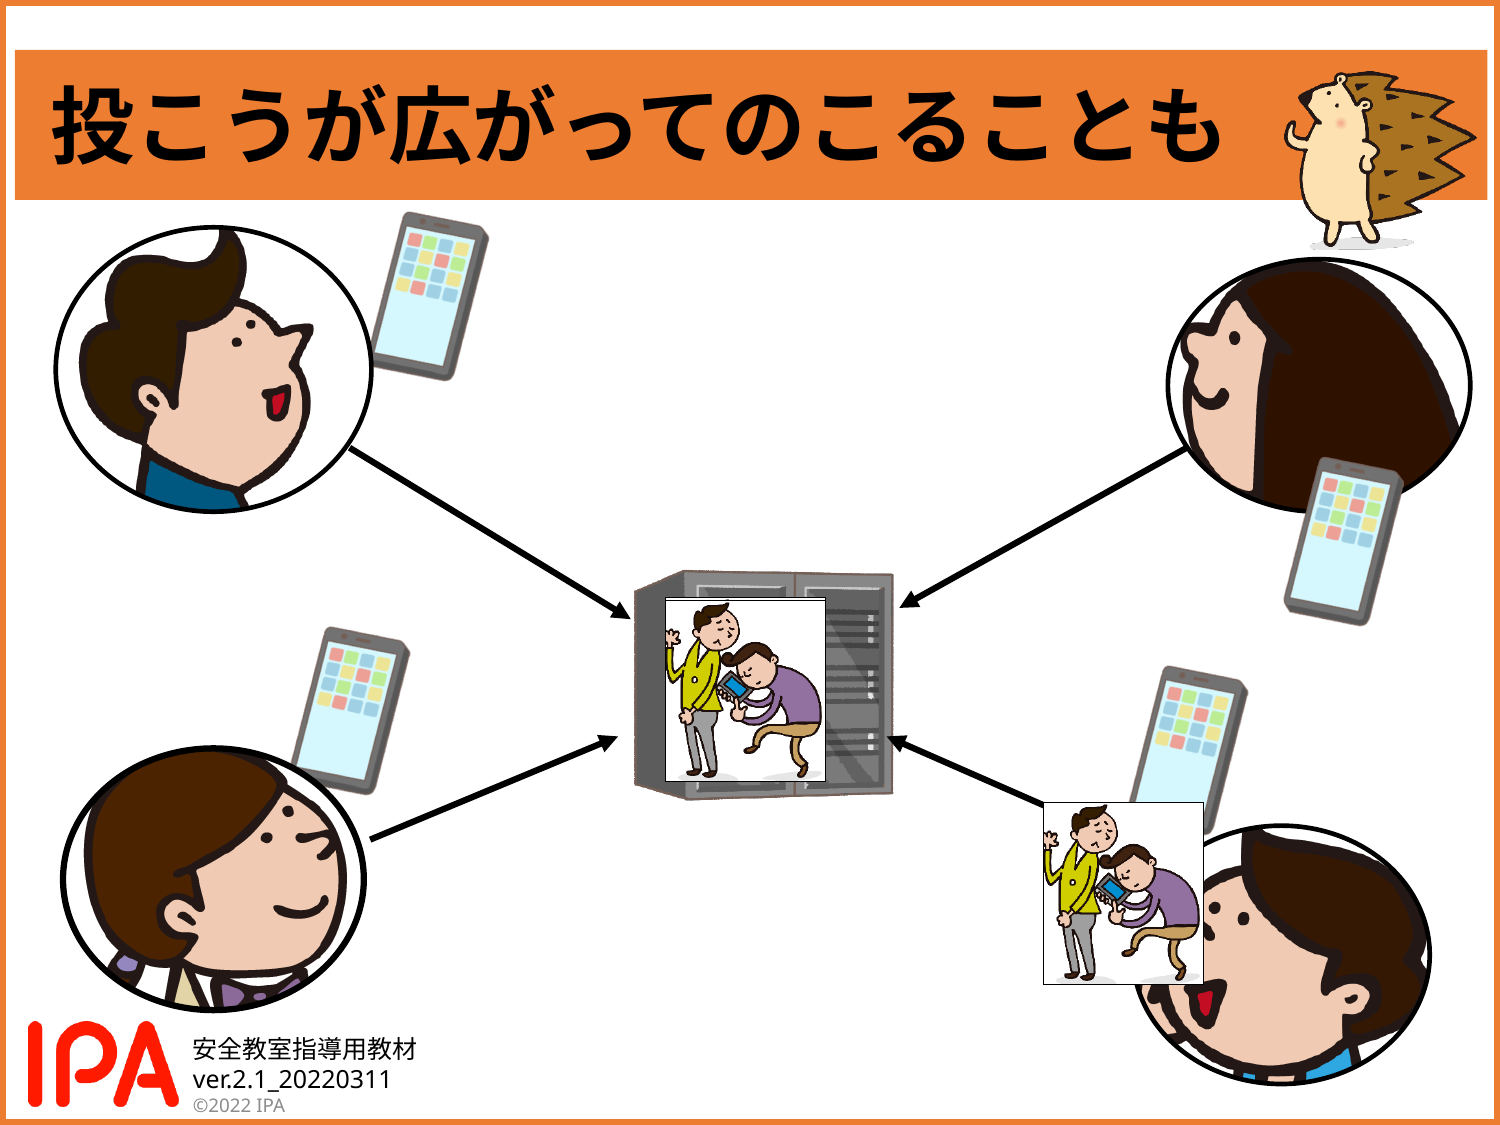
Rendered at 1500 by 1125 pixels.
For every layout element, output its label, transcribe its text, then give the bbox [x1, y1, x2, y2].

picture [1167, 259, 1471, 630]
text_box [370, 736, 619, 840]
picture [62, 618, 413, 1011]
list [618, 565, 900, 805]
picture [55, 203, 492, 512]
picture [1043, 657, 1430, 1084]
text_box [349, 447, 631, 620]
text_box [886, 736, 1177, 864]
picture [665, 597, 826, 782]
picture [1284, 71, 1477, 250]
picture [28, 1021, 179, 1107]
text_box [899, 447, 1187, 608]
title 投こうが広がってのこることも [35, 65, 1341, 195]
